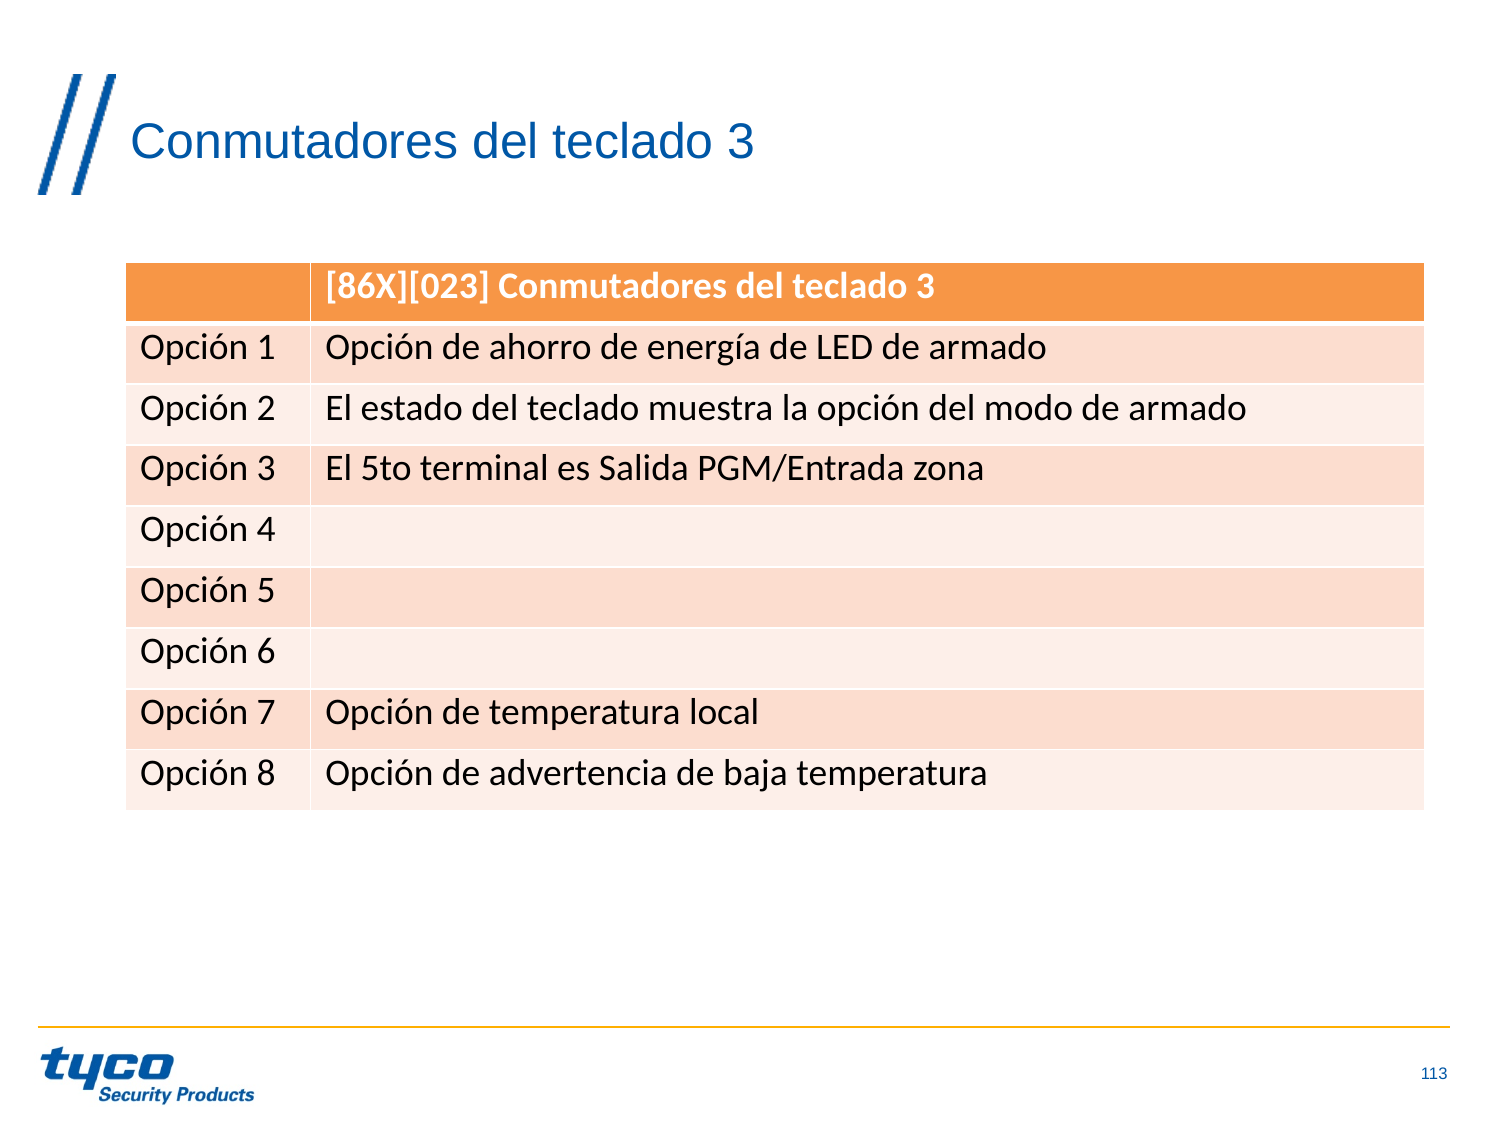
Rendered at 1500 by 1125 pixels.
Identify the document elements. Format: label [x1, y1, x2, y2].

picture [34, 1040, 260, 1107]
table_cell [311, 629, 1424, 688]
picture [37, 74, 115, 195]
table_cell [311, 568, 1424, 627]
table_cell [311, 750, 1424, 810]
table_cell [126, 446, 310, 505]
table_cell [311, 507, 1424, 566]
table_cell [126, 750, 310, 810]
table_cell [126, 326, 310, 383]
slide_number [1387, 1042, 1463, 1103]
title [115, 44, 1426, 233]
table_cell [311, 446, 1424, 505]
table_cell [126, 690, 310, 749]
table_cell [311, 690, 1424, 749]
table_header [311, 263, 1424, 321]
table_header [126, 263, 310, 321]
table_cell [126, 507, 310, 566]
table_cell [126, 385, 310, 444]
table_cell [126, 629, 310, 688]
table_cell [126, 568, 310, 627]
table_cell [311, 326, 1424, 383]
text_box [97, 1061, 228, 1091]
table_cell [311, 385, 1424, 444]
